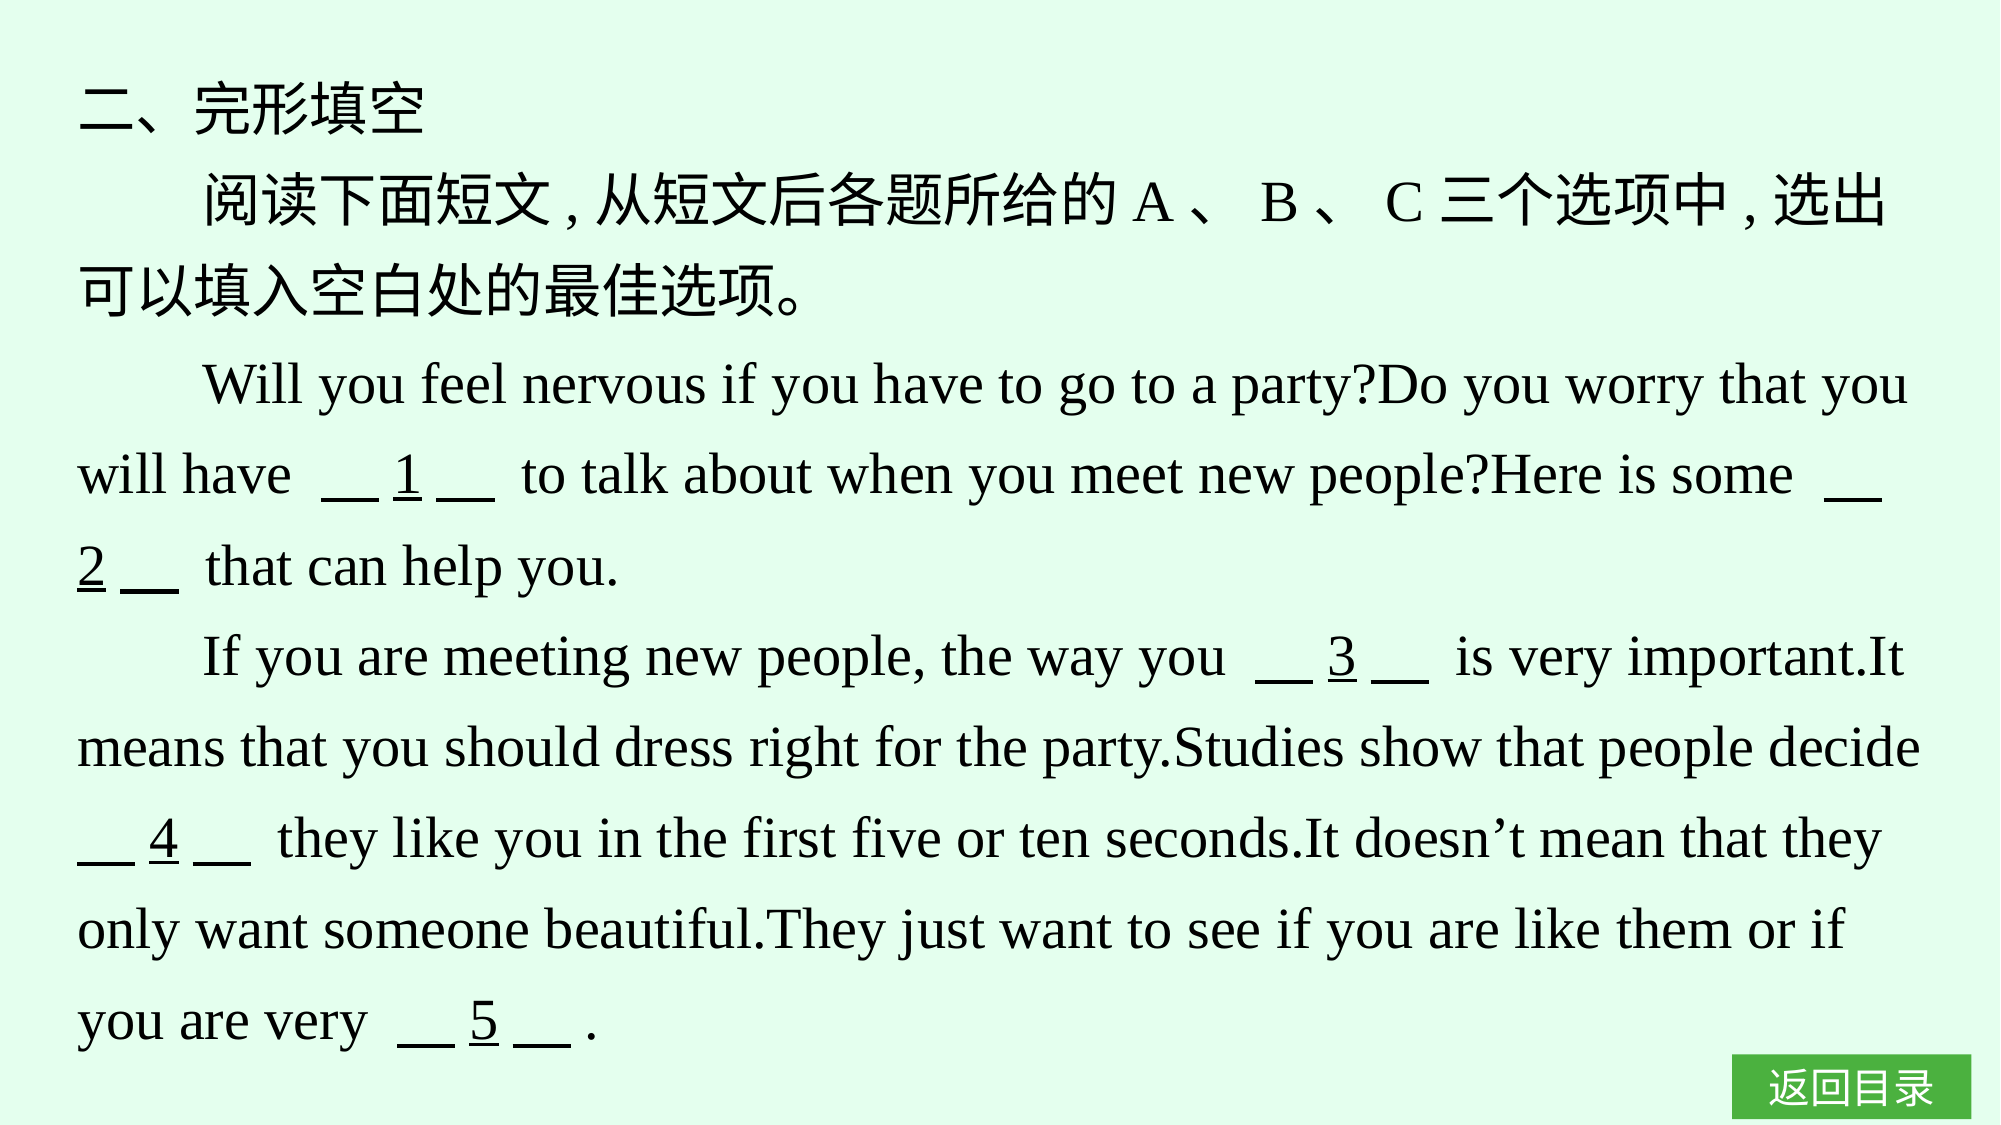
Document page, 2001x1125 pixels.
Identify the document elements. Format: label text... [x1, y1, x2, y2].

text_box 二、完形填空 阅读下面短文,从短文后各题所给的A、B、C三个选项中,选出可以填入空白处的最佳选项。 Will you feel nervous if you have to go to a party?Do you worry that you will have 1 to talk about when you meet new people?Here is some 2 that can help you. If you are meeting new people, the way you 3 is very important.It means that you should dress right for the party.Studies show that people decide 4 they like you in the first five or ten seconds.It doesn’t mean that they only want someone beautiful.They just want to see if you are like them or if you are very 5 . [62, 43, 1938, 1059]
